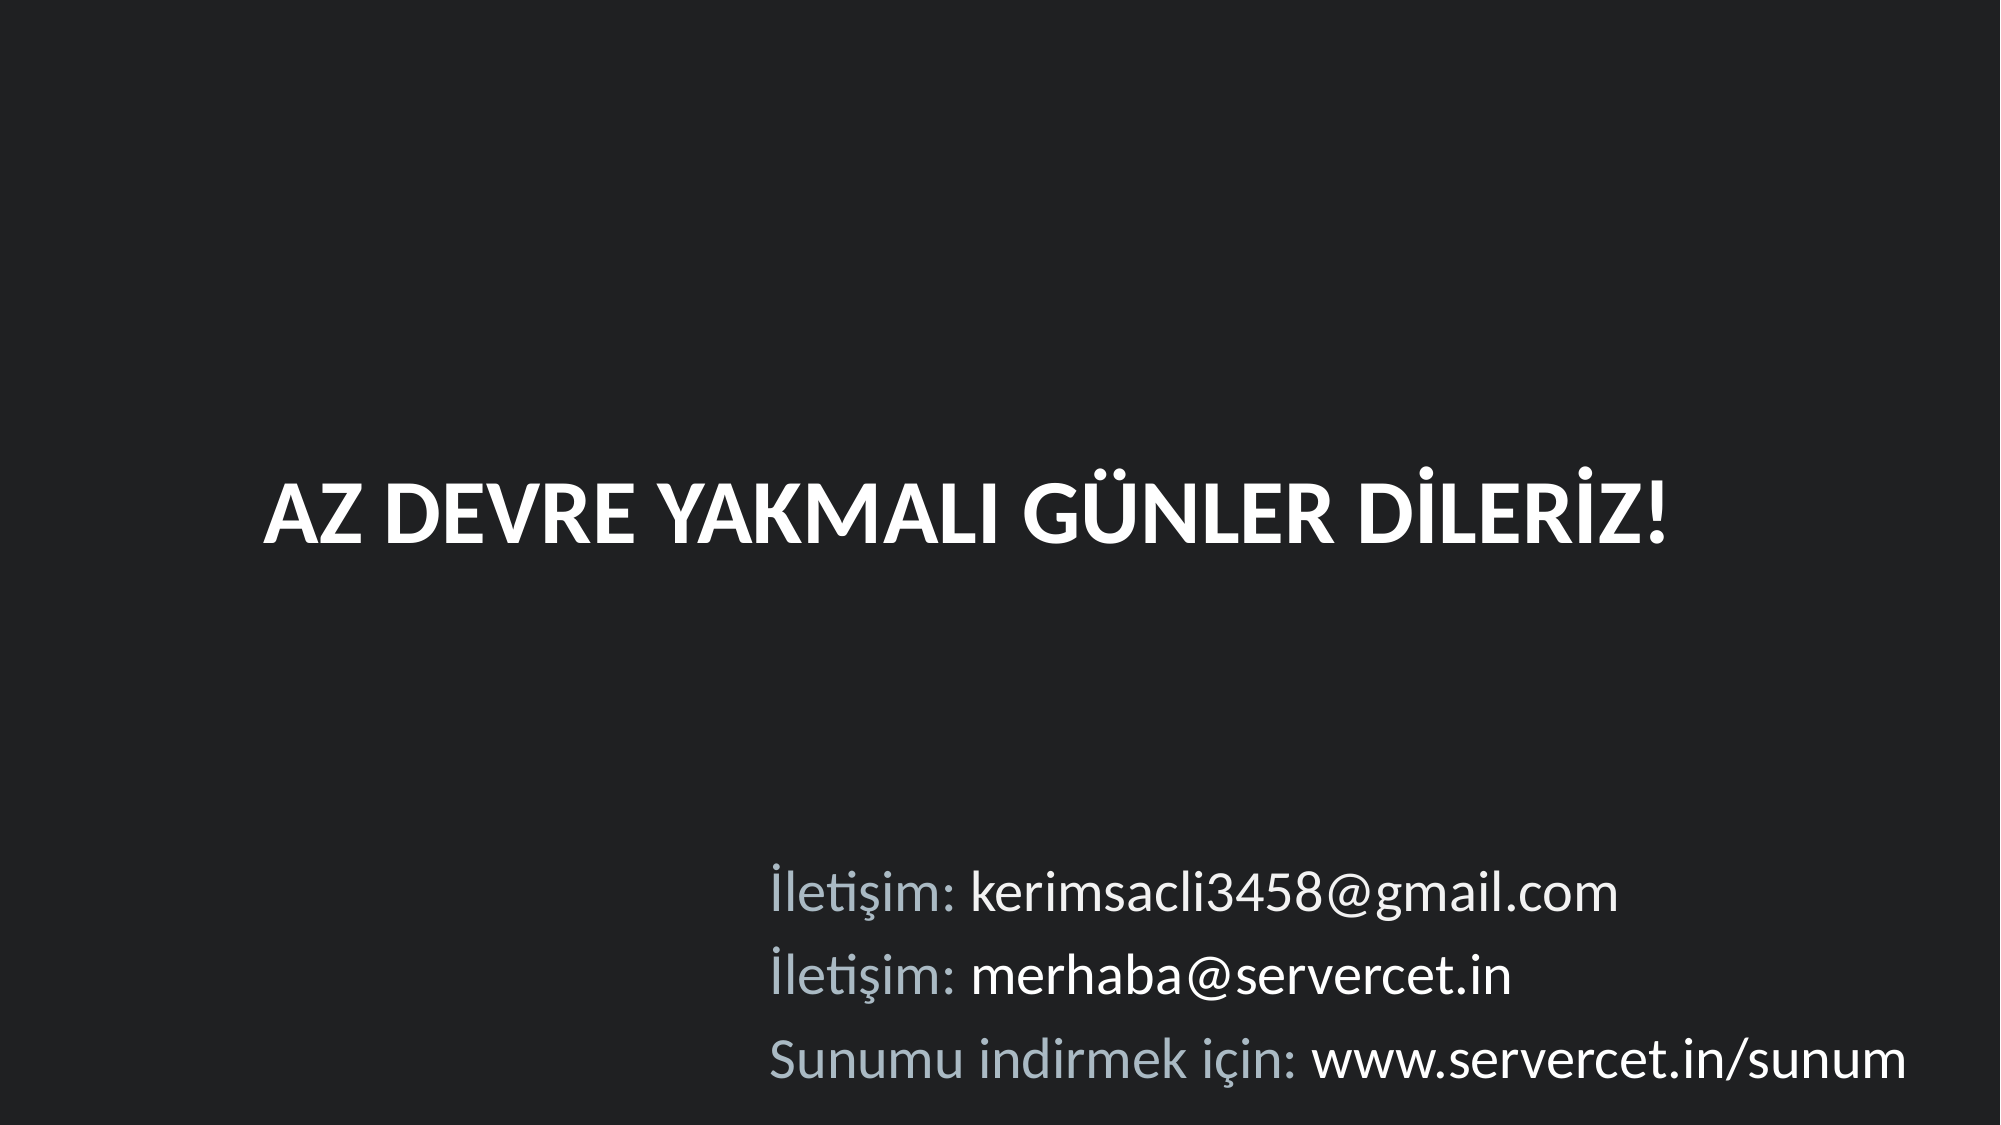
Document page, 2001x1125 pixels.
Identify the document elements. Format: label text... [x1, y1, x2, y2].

title AZ DEVRE YAKMALI GÜNLER DİLERİZ! [218, 317, 1719, 710]
subtitle İletişim: kerimsacli3458@gmail.com İletişim: merhaba@servercet.in Sunumu indirmek için: www.servercet.in/sunum [754, 853, 1965, 1125]
